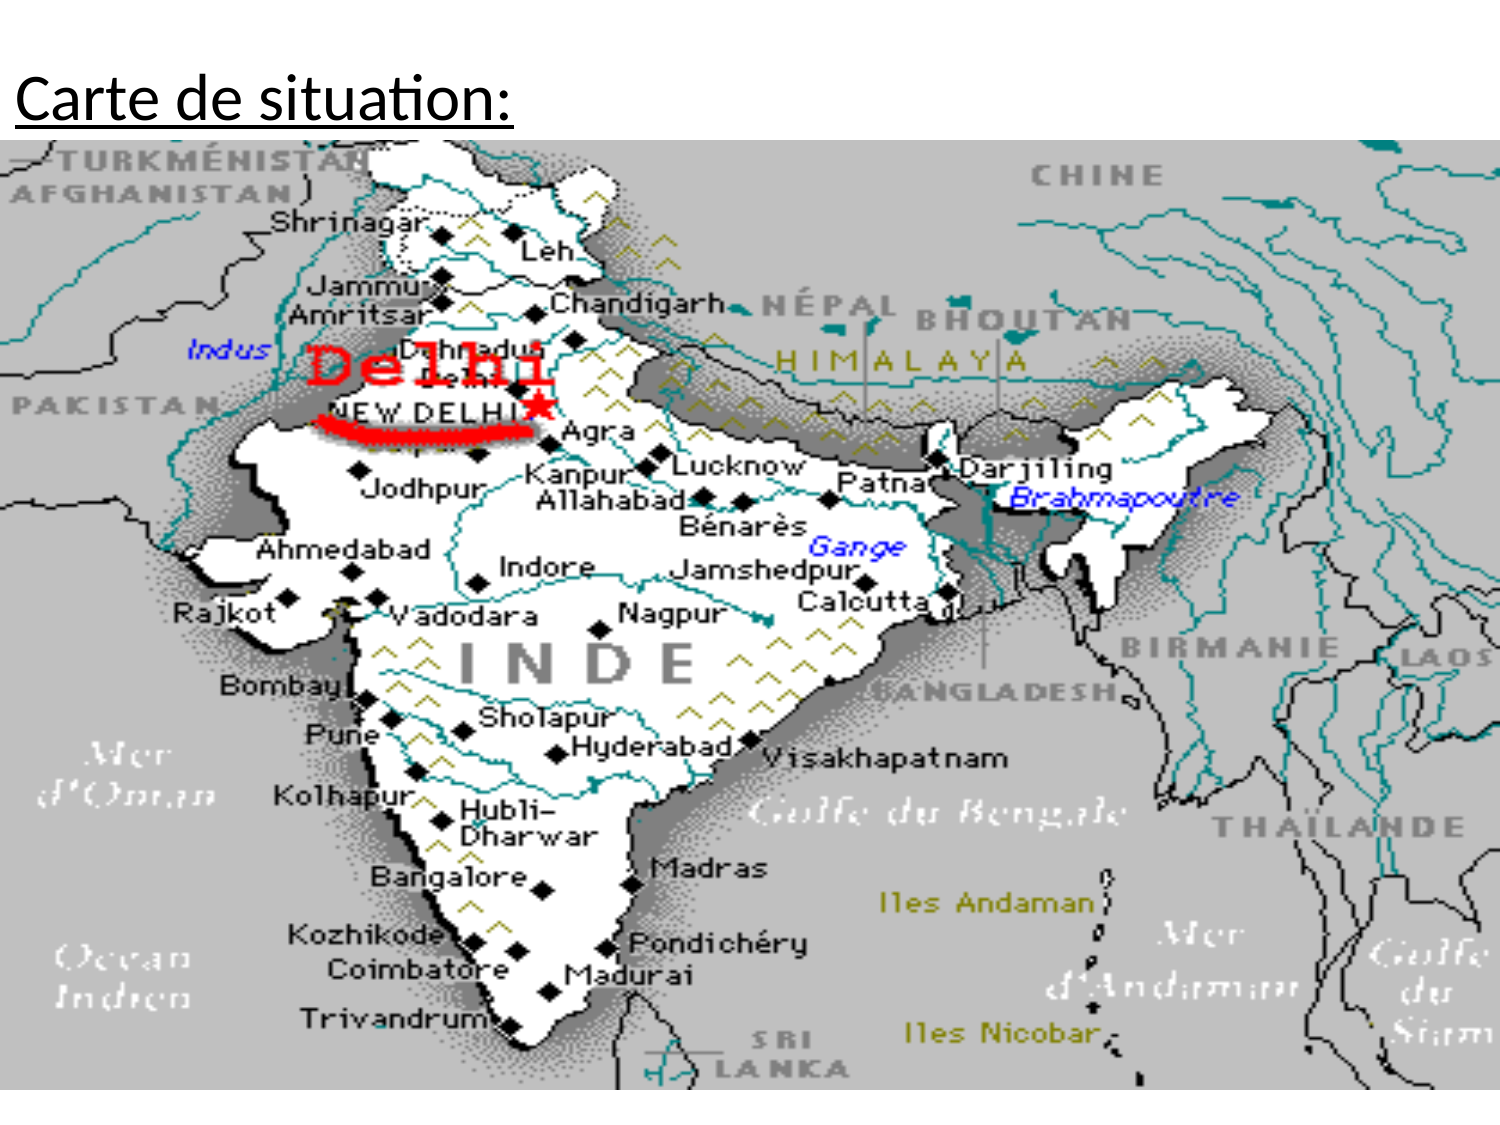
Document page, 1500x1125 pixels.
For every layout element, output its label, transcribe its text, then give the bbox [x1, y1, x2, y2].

title Carte de situation: [0, 0, 1350, 139]
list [0, 140, 1500, 1091]
